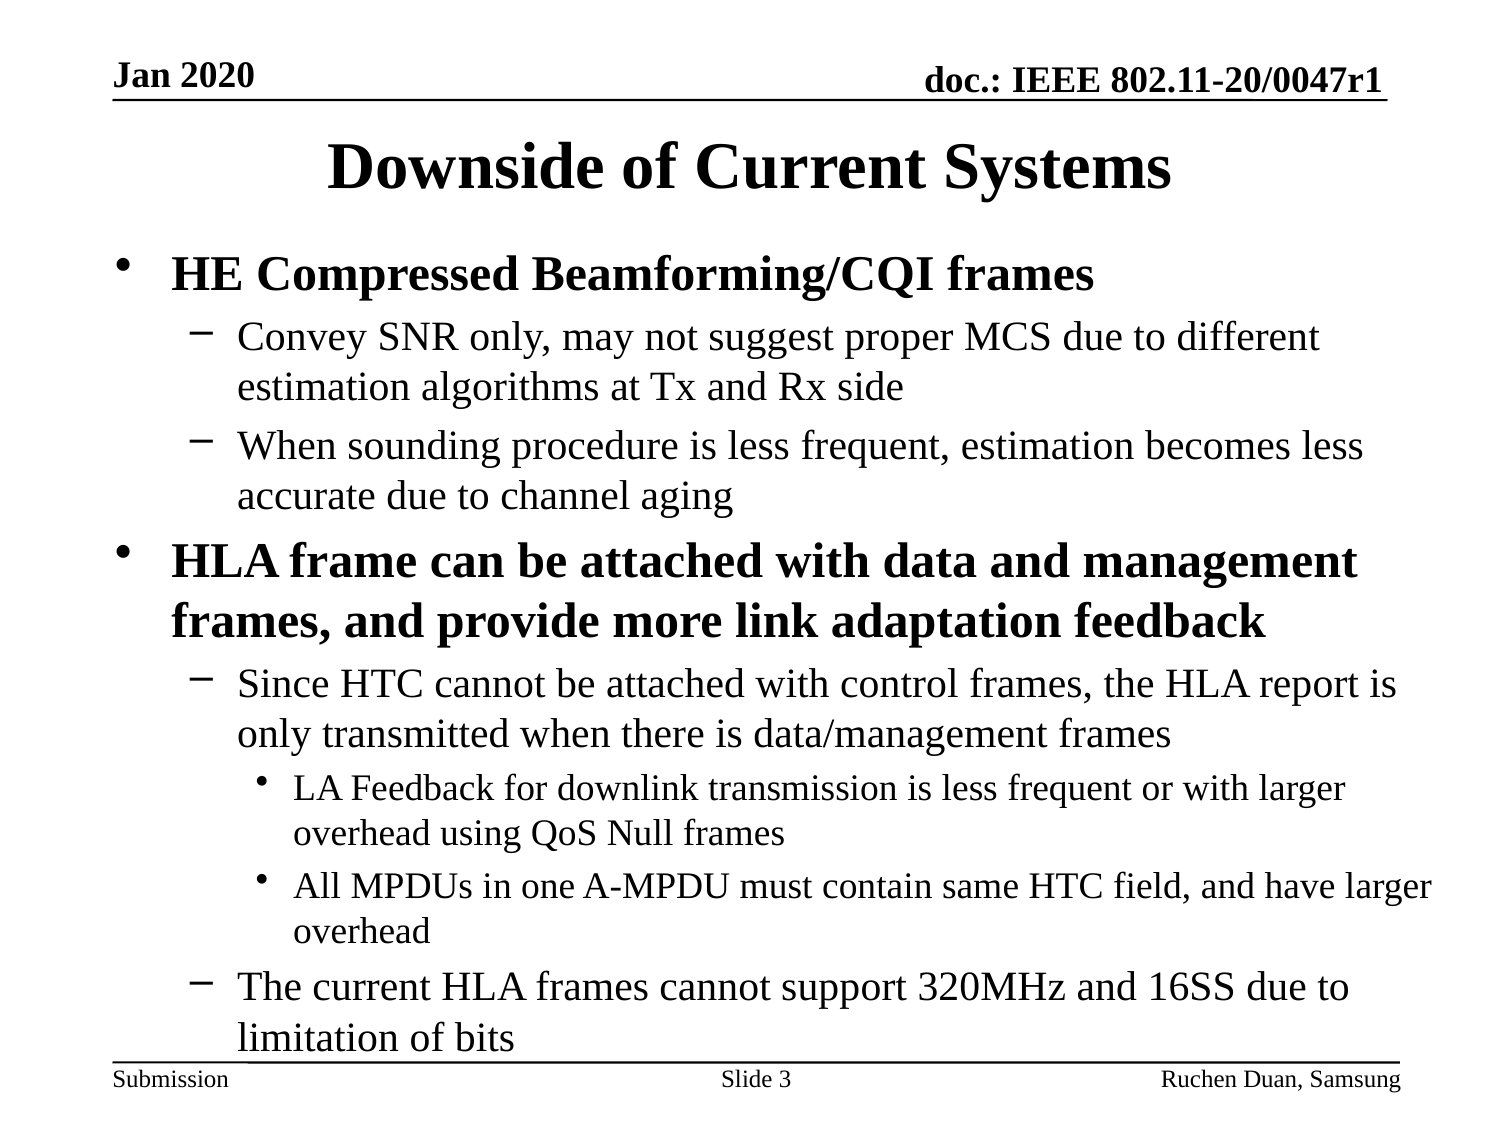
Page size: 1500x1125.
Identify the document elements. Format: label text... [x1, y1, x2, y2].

slide_number Slide 3 [712, 1061, 800, 1093]
list HE Compressed Beamforming/CQI frames Convey SNR only, may not suggest proper MCS due to different estimation algorithms at Tx and Rx side When sounding procedure is less frequent, estimation becomes less accurate due to channel aging HLA frame can be attached with data and management frames, and provide more link adaptation feedback Since HTC cannot be attached with control frames, the HLA report is only transmitted when there is data/management frames LA Feedback for downlink transmission is less frequent or with larger overhead using QoS Null frames All MPDUs in one A-MPDU must contain same HTC field, and have larger overhead The current HLA frames cannot support 320MHz and 16SS due to limitation of bits [99, 233, 1463, 909]
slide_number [112, 49, 257, 96]
footer Ruchen Duan, Samsung [1157, 1061, 1402, 1093]
title Downside of Current Systems [112, 74, 1389, 233]
